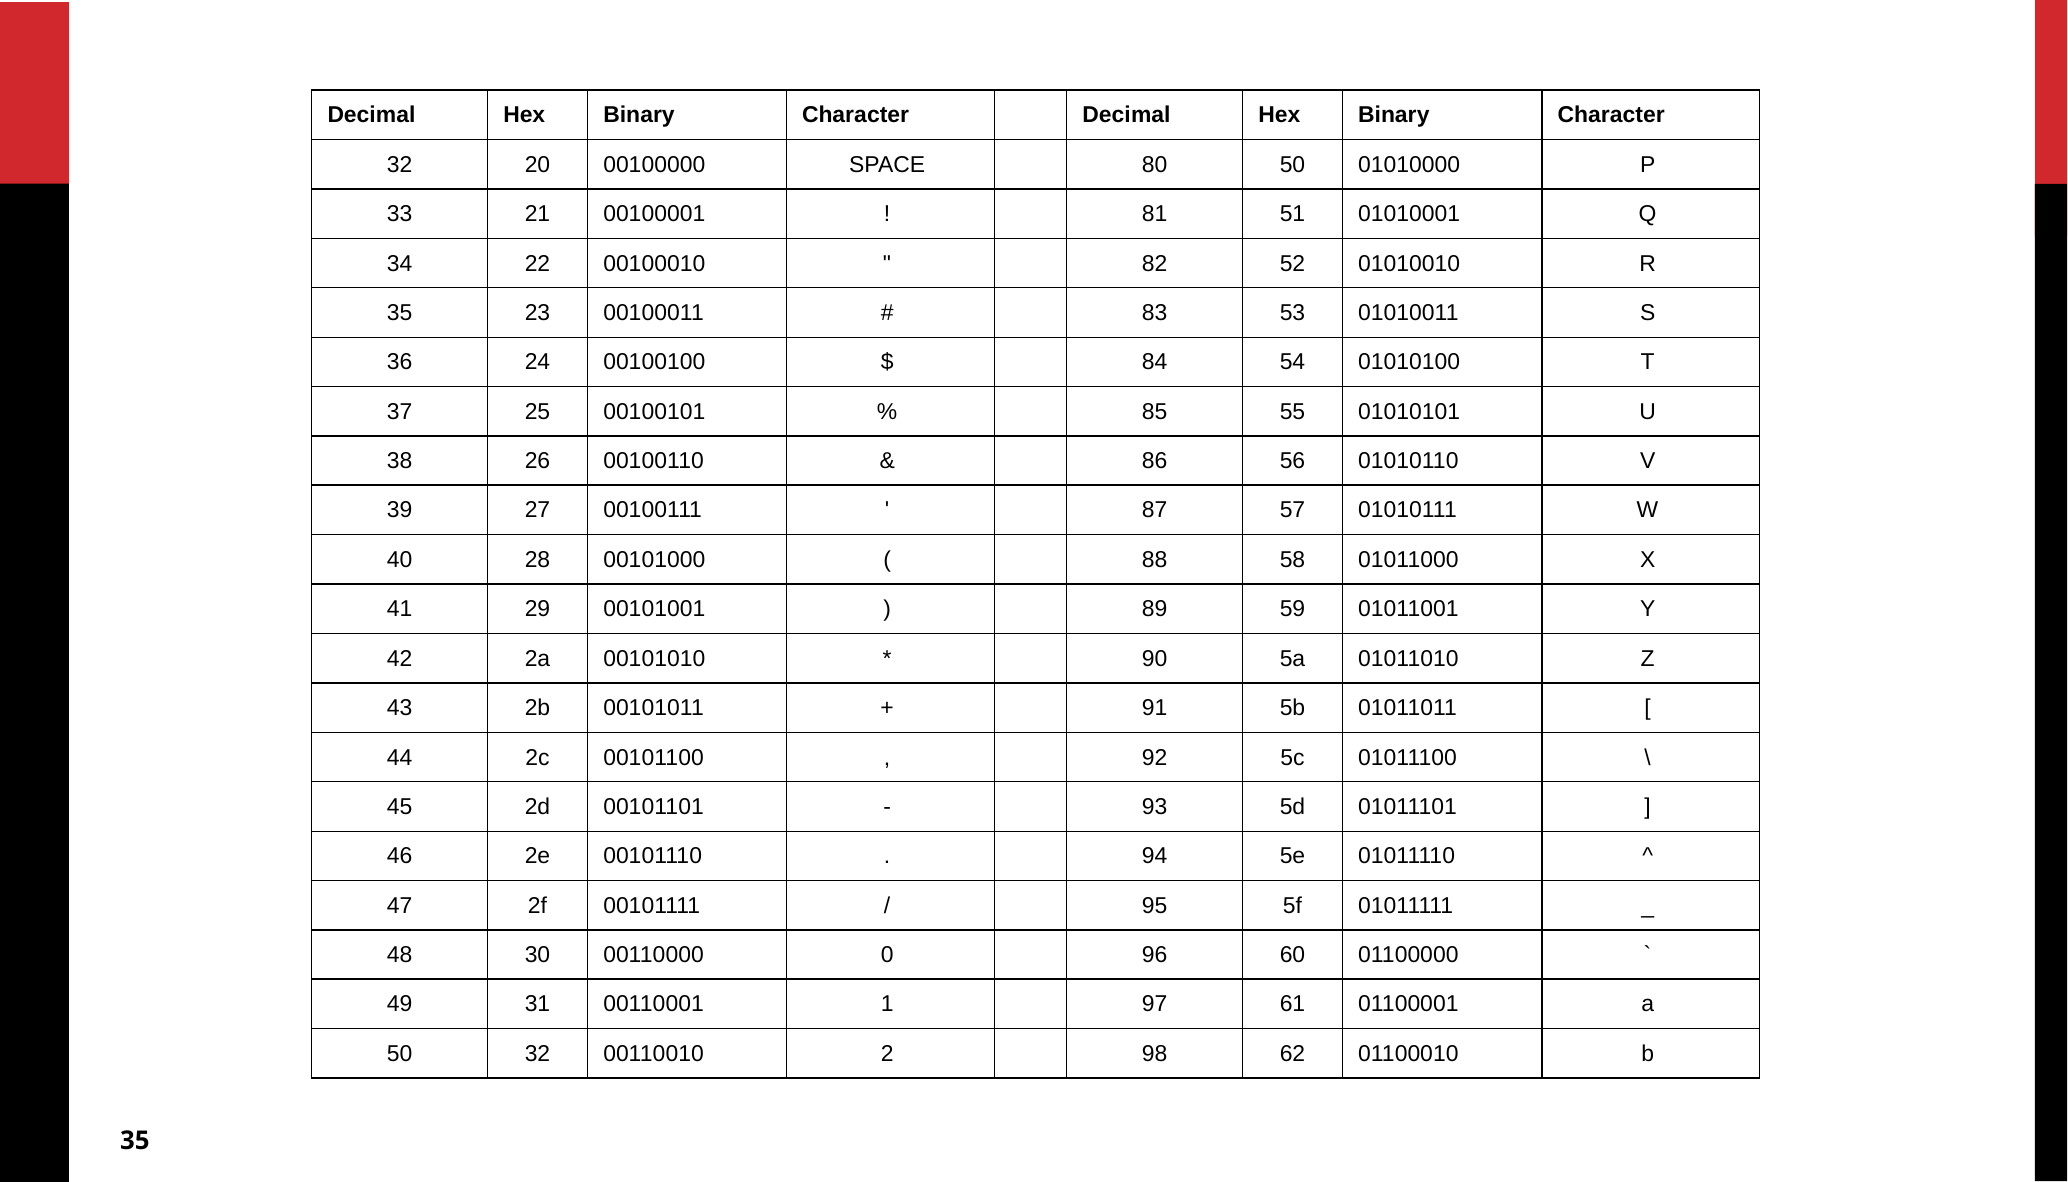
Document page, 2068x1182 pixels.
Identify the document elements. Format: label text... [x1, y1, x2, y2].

table_cell 31 [488, 980, 587, 1028]
table_cell 61 [1243, 980, 1342, 1028]
table_cell [ [1543, 684, 1759, 732]
table_cell 60 [1243, 931, 1342, 978]
table_cell V [1543, 437, 1759, 484]
table_header Decimal [1067, 91, 1242, 139]
table_cell 00100101 [588, 387, 786, 435]
table_cell 01010101 [1343, 387, 1541, 435]
table_cell 85 [1067, 387, 1242, 435]
table_cell 59 [1243, 585, 1342, 633]
table_cell [995, 733, 1066, 781]
table_cell 01010001 [1343, 190, 1541, 238]
table_header Character [787, 91, 994, 139]
table_cell [995, 535, 1066, 583]
table_cell 36 [312, 338, 487, 386]
table_cell SPACE [787, 140, 994, 188]
table_header Hex [1243, 91, 1342, 139]
table_cell 32 [488, 1029, 587, 1077]
table_cell 95 [1067, 881, 1242, 929]
table_cell 23 [488, 288, 587, 337]
table_cell / [787, 881, 994, 929]
table_cell 20 [488, 140, 587, 188]
table_cell 0 [787, 931, 994, 978]
table_cell 01010100 [1343, 338, 1541, 386]
table_cell [995, 585, 1066, 633]
table_cell 00101001 [588, 585, 786, 633]
table_cell 89 [1067, 585, 1242, 633]
table_cell 92 [1067, 733, 1242, 781]
table_cell 00101011 [588, 684, 786, 732]
table_cell [995, 140, 1066, 188]
table_cell Z [1543, 634, 1759, 682]
table_cell 01010010 [1343, 239, 1541, 287]
table_cell 5a [1243, 634, 1342, 682]
table_cell 2d [488, 782, 587, 831]
table_cell Y [1543, 585, 1759, 633]
table_cell 54 [1243, 338, 1342, 386]
table_cell 84 [1067, 338, 1242, 386]
table_cell - [787, 782, 994, 831]
table_cell 35 [312, 288, 487, 337]
table_cell ^ [1543, 832, 1759, 880]
table_cell 57 [1243, 486, 1342, 534]
table_cell 91 [1067, 684, 1242, 732]
table_cell 01100001 [1343, 980, 1541, 1028]
table_cell [995, 832, 1066, 880]
table_cell $ [787, 338, 994, 386]
table_cell [995, 782, 1066, 831]
table_cell 32 [312, 140, 487, 188]
table_cell 93 [1067, 782, 1242, 831]
table_cell R [1543, 239, 1759, 287]
table_cell 50 [312, 1029, 487, 1077]
table_header Decimal [312, 91, 487, 139]
table_cell 86 [1067, 437, 1242, 484]
table_cell 5e [1243, 832, 1342, 880]
table_cell 01011100 [1343, 733, 1541, 781]
table_cell 47 [312, 881, 487, 929]
table_cell 46 [312, 832, 487, 880]
table_cell . [787, 832, 994, 880]
table_cell 00100010 [588, 239, 786, 287]
table_cell 48 [312, 931, 487, 978]
table_cell \ [1543, 733, 1759, 781]
table_cell 01011011 [1343, 684, 1541, 732]
table_cell 00100011 [588, 288, 786, 337]
table_cell 83 [1067, 288, 1242, 337]
table_cell S [1543, 288, 1759, 337]
table_cell 58 [1243, 535, 1342, 583]
table_cell 2f [488, 881, 587, 929]
table_cell 42 [312, 634, 487, 682]
table_cell 97 [1067, 980, 1242, 1028]
table_cell 30 [488, 931, 587, 978]
table_cell ] [1543, 782, 1759, 831]
table_cell 5b [1243, 684, 1342, 732]
table_cell [995, 634, 1066, 682]
table_cell ( [787, 535, 994, 583]
table_cell 43 [312, 684, 487, 732]
table_cell 2b [488, 684, 587, 732]
table_cell 01011010 [1343, 634, 1541, 682]
table_cell 01010011 [1343, 288, 1541, 337]
table_cell , [787, 733, 994, 781]
table_cell 5f [1243, 881, 1342, 929]
table_cell 80 [1067, 140, 1242, 188]
table_cell 87 [1067, 486, 1242, 534]
table_cell 29 [488, 585, 587, 633]
table_cell 38 [312, 437, 487, 484]
table_cell 01100010 [1343, 1029, 1541, 1077]
table_cell 51 [1243, 190, 1342, 238]
table_cell 2a [488, 634, 587, 682]
table_cell 26 [488, 437, 587, 484]
slide_number ‹#› [103, 1115, 1361, 1168]
table_header Character [1543, 91, 1759, 139]
table_cell 01011000 [1343, 535, 1541, 583]
table_cell " [787, 239, 994, 287]
table_cell [995, 288, 1066, 337]
table_cell 01011101 [1343, 782, 1541, 831]
table_cell 40 [312, 535, 487, 583]
table_cell [995, 684, 1066, 732]
table_cell 00110010 [588, 1029, 786, 1077]
table_cell 00101101 [588, 782, 786, 831]
table_cell [995, 980, 1066, 1028]
table_cell 62 [1243, 1029, 1342, 1077]
table_cell 52 [1243, 239, 1342, 287]
table_cell 56 [1243, 437, 1342, 484]
table_cell P [1543, 140, 1759, 188]
table_cell 2e [488, 832, 587, 880]
table_cell 94 [1067, 832, 1242, 880]
table_cell 01100000 [1343, 931, 1541, 978]
table_cell 00100100 [588, 338, 786, 386]
table_cell 88 [1067, 535, 1242, 583]
table_cell 00100111 [588, 486, 786, 534]
table_cell ) [787, 585, 994, 633]
table_cell % [787, 387, 994, 435]
table_cell [995, 387, 1066, 435]
table_cell & [787, 437, 994, 484]
table_cell b [1543, 1029, 1759, 1077]
table_cell 22 [488, 239, 587, 287]
table_cell T [1543, 338, 1759, 386]
table_cell 01010111 [1343, 486, 1541, 534]
table_cell 33 [312, 190, 487, 238]
table_cell 53 [1243, 288, 1342, 337]
table_cell 34 [312, 239, 487, 287]
table_cell X [1543, 535, 1759, 583]
table_cell 50 [1243, 140, 1342, 188]
table_cell 01011110 [1343, 832, 1541, 880]
table_cell [995, 190, 1066, 238]
table_cell 37 [312, 387, 487, 435]
table_cell [995, 338, 1066, 386]
table_cell 00101010 [588, 634, 786, 682]
table_cell [995, 931, 1066, 978]
table_cell + [787, 684, 994, 732]
table_cell 27 [488, 486, 587, 534]
table_cell # [787, 288, 994, 337]
table_cell 98 [1067, 1029, 1242, 1077]
table_cell [995, 1029, 1066, 1077]
table_header Binary [588, 91, 786, 139]
table_cell Q [1543, 190, 1759, 238]
table_cell 2 [787, 1029, 994, 1077]
table_cell a [1543, 980, 1759, 1028]
table_cell 28 [488, 535, 587, 583]
table_cell 5d [1243, 782, 1342, 831]
table_cell 21 [488, 190, 587, 238]
table_cell 82 [1067, 239, 1242, 287]
table_cell 00100000 [588, 140, 786, 188]
table_cell 00101000 [588, 535, 786, 583]
table_cell 24 [488, 338, 587, 386]
table_cell [995, 486, 1066, 534]
table_cell 1 [787, 980, 994, 1028]
table_cell [995, 437, 1066, 484]
table_cell 44 [312, 733, 487, 781]
table_cell 45 [312, 782, 487, 831]
table_cell ' [787, 486, 994, 534]
table_cell 39 [312, 486, 487, 534]
table_cell 00110001 [588, 980, 786, 1028]
table_cell 00101110 [588, 832, 786, 880]
table_cell 00110000 [588, 931, 786, 978]
table_header Binary [1343, 91, 1541, 139]
table_cell 49 [312, 980, 487, 1028]
table_cell 90 [1067, 634, 1242, 682]
table_cell * [787, 634, 994, 682]
table_cell 00100001 [588, 190, 786, 238]
table_cell 96 [1067, 931, 1242, 978]
table_cell [995, 881, 1066, 929]
table_cell 01010000 [1343, 140, 1541, 188]
table_cell 81 [1067, 190, 1242, 238]
table_cell 55 [1243, 387, 1342, 435]
table_cell W [1543, 486, 1759, 534]
table_cell _ [1543, 881, 1759, 929]
table_cell 00101111 [588, 881, 786, 929]
table_cell ! [787, 190, 994, 238]
table_cell 5c [1243, 733, 1342, 781]
table_cell 01011001 [1343, 585, 1541, 633]
table_header Hex [488, 91, 587, 139]
table_cell 41 [312, 585, 487, 633]
table_header [995, 91, 1066, 139]
table_cell 00101100 [588, 733, 786, 781]
table_cell 00100110 [588, 437, 786, 484]
table_cell 01010110 [1343, 437, 1541, 484]
table_cell U [1543, 387, 1759, 435]
table_cell ` [1543, 931, 1759, 978]
table_cell 2c [488, 733, 587, 781]
table_cell 01011111 [1343, 881, 1541, 929]
table_cell [995, 239, 1066, 287]
table_cell 25 [488, 387, 587, 435]
